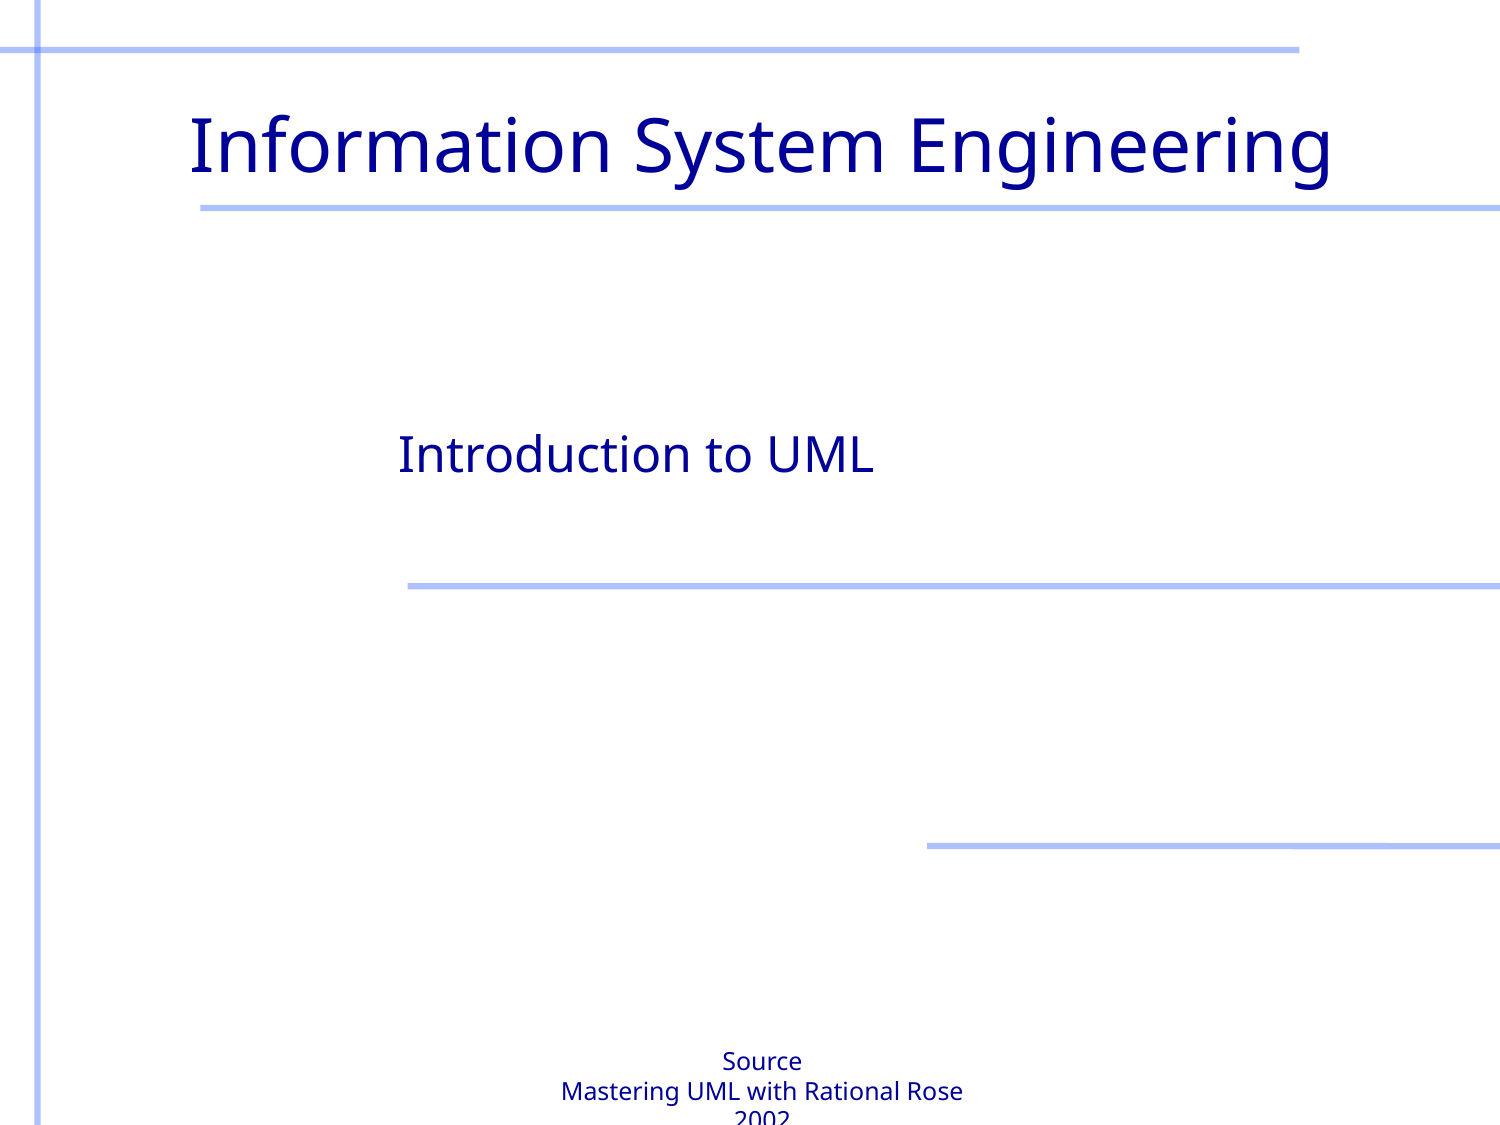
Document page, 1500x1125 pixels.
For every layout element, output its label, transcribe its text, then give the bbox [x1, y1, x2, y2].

text_box Introduction to UML [383, 397, 1436, 550]
text_box Information System Engineering [174, 42, 1500, 195]
footer Source Mastering UML with Rational Rose 2002 [524, 1037, 1001, 1103]
